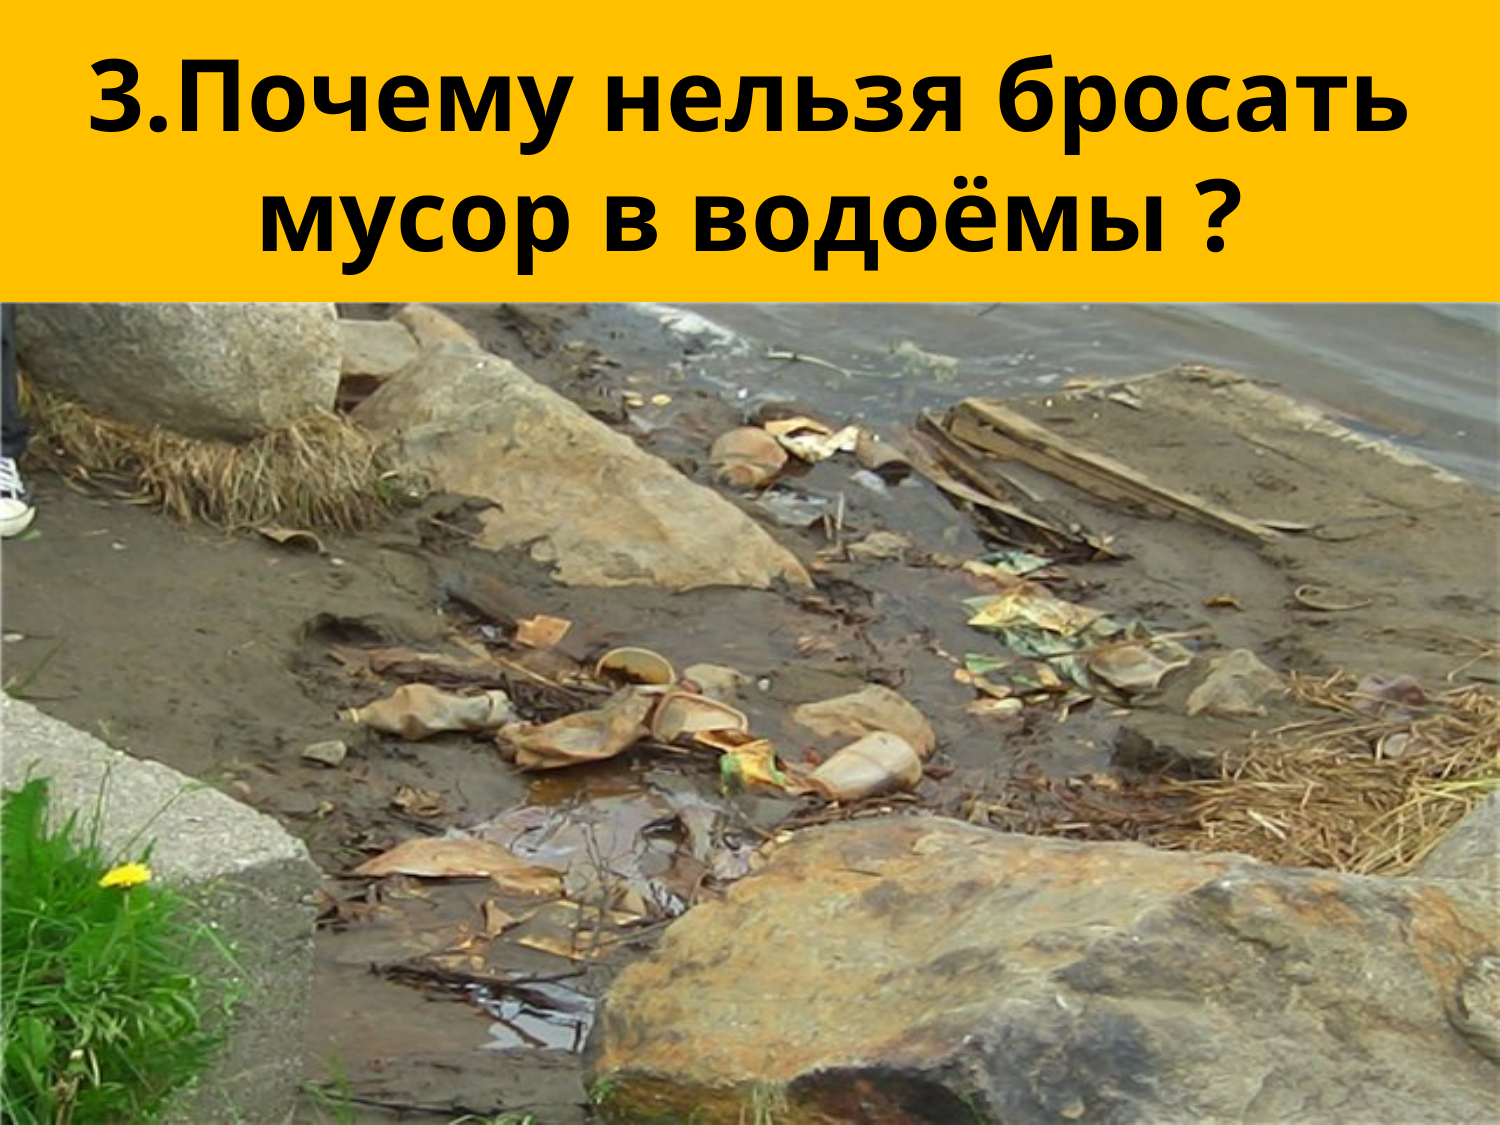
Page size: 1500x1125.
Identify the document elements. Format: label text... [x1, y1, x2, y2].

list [0, 302, 1500, 1125]
title 3.Почему нельзя бросать мусор в водоёмы ? [0, 0, 1500, 302]
